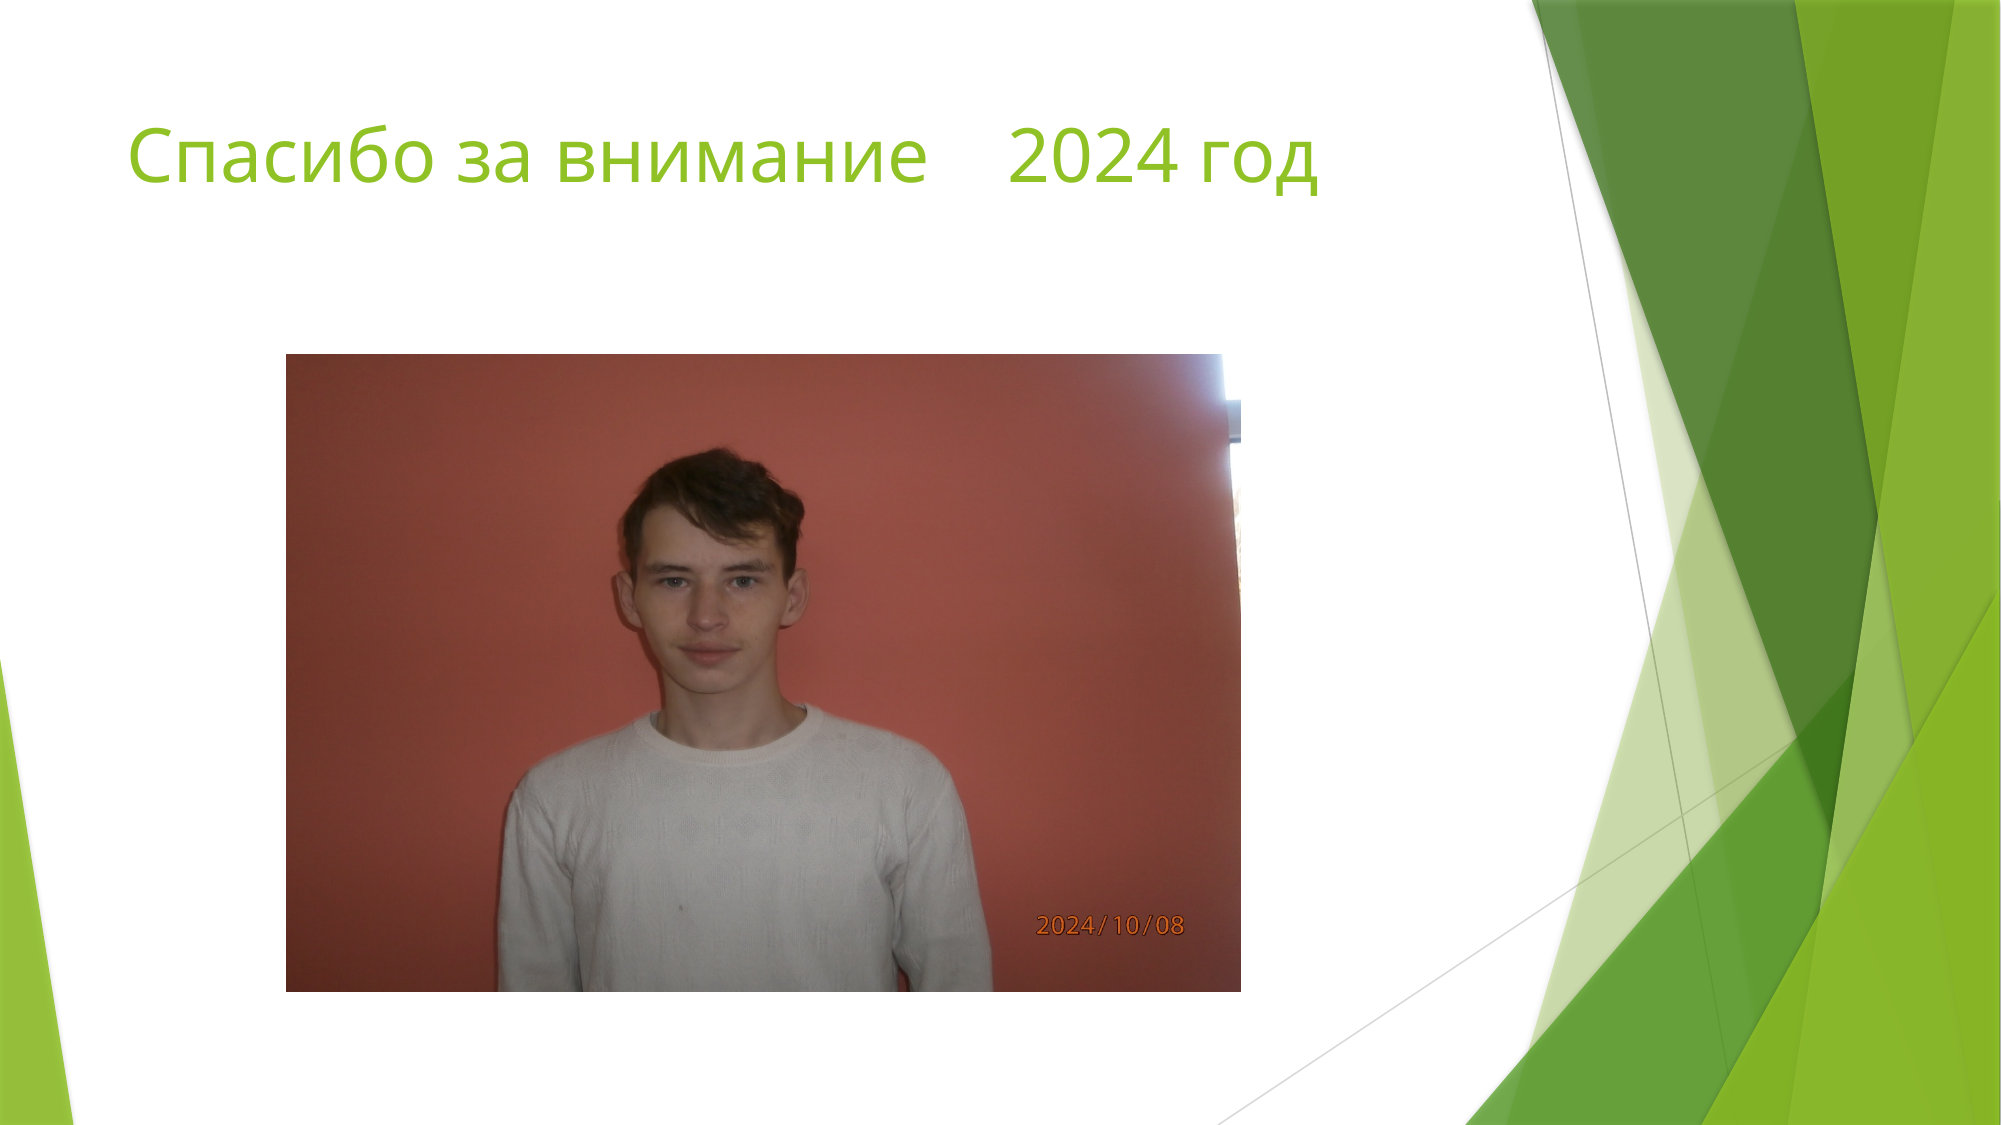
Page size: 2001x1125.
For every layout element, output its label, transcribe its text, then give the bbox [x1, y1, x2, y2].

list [285, 353, 1242, 992]
title Спасибо за внимание 2024 год [111, 99, 1522, 317]
